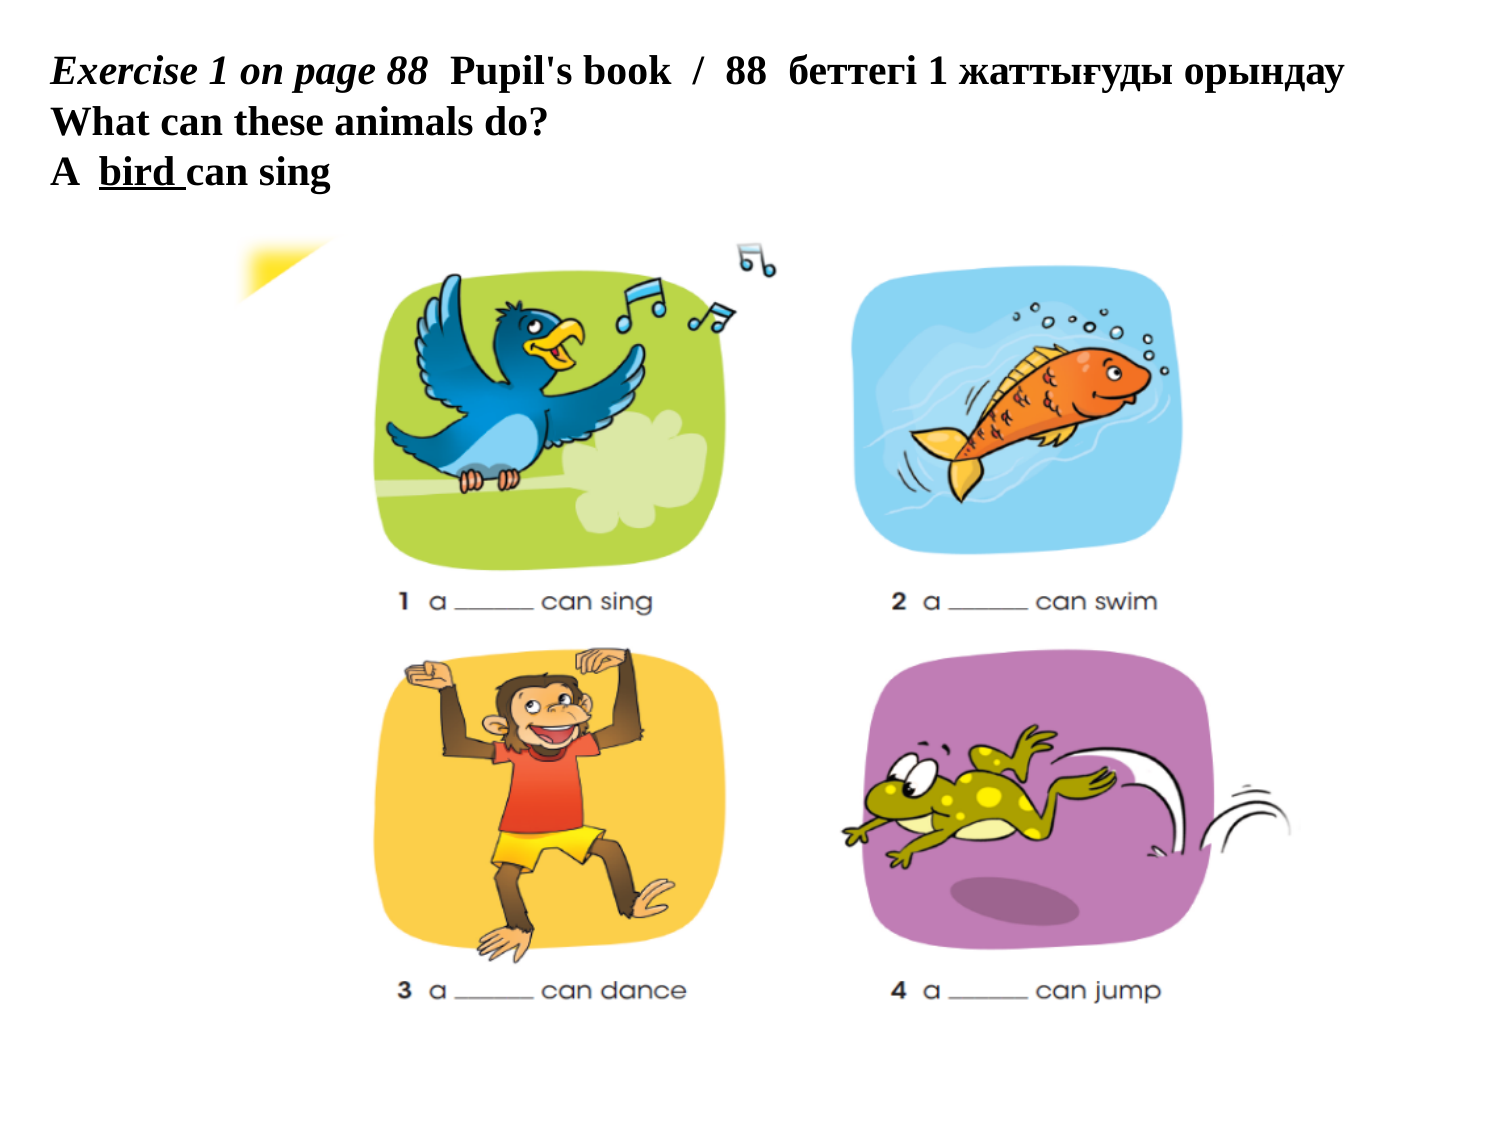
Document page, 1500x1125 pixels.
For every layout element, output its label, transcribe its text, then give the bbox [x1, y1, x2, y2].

picture [234, 234, 1301, 1044]
text_box Exercise 1 on page 88 Pupil's book / 88 беттегі 1 жаттығуды орындау What can these animals do? A bird can sing [35, 35, 1371, 201]
